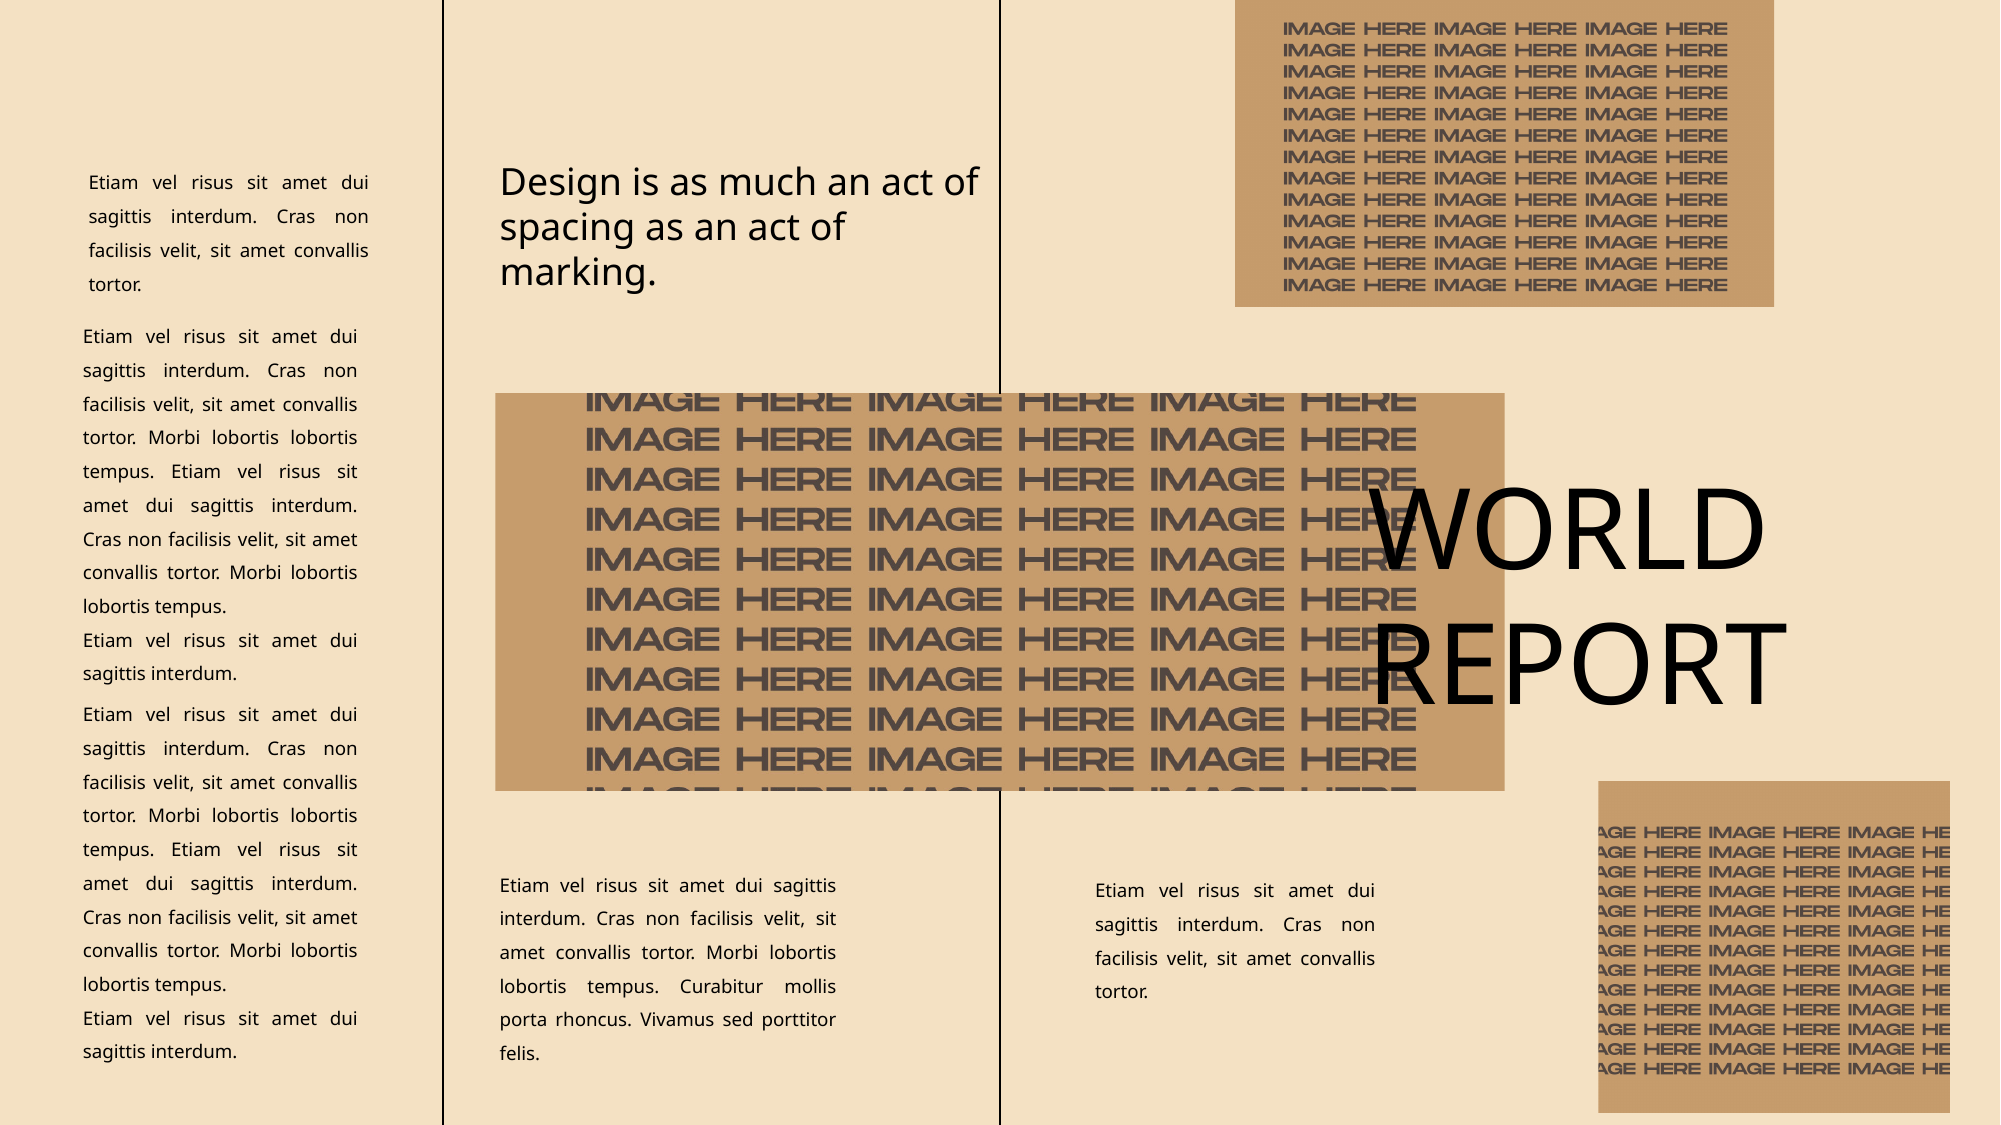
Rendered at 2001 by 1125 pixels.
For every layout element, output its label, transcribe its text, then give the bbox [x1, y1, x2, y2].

picture [1598, 781, 1950, 1113]
text_box Etiam vel risus sit amet dui sagittis interdum. Cras non facilisis velit, sit amet convallis tortor. Morbi lobortis lobortis tempus. Etiam vel risus sit amet dui sagittis interdum. Cras non facilisis velit, sit amet convallis tortor. Morbi lobortis lobortis tempus. Etiam vel risus sit amet dui sagittis interdum. [68, 692, 372, 1071]
text_box WORLD REPORT [1505, 449, 2000, 735]
text_box Etiam vel risus sit amet dui sagittis interdum. Cras non facilisis velit, sit amet convallis tortor. Morbi lobortis lobortis tempus. Curabitur mollis porta rhoncus. Vivamus sed porttitor felis. [484, 854, 851, 1072]
text_box Etiam vel risus sit amet dui sagittis interdum. Cras non facilisis velit, sit amet convallis tortor. [1080, 860, 1390, 1011]
text_box Design is as much an act of spacing as an act of marking. [484, 150, 999, 301]
text_box Etiam vel risus sit amet dui sagittis interdum. Cras non facilisis velit, sit amet convallis tortor. [73, 152, 384, 303]
picture [1235, 0, 1775, 307]
text_box Etiam vel risus sit amet dui sagittis interdum. Cras non facilisis velit, sit amet convallis tortor. Morbi lobortis lobortis tempus. Etiam vel risus sit amet dui sagittis interdum. Cras non facilisis velit, sit amet convallis tortor. Morbi lobortis lobortis tempus. Etiam vel risus sit amet dui sagittis interdum. [68, 306, 372, 692]
picture [495, 393, 1505, 791]
